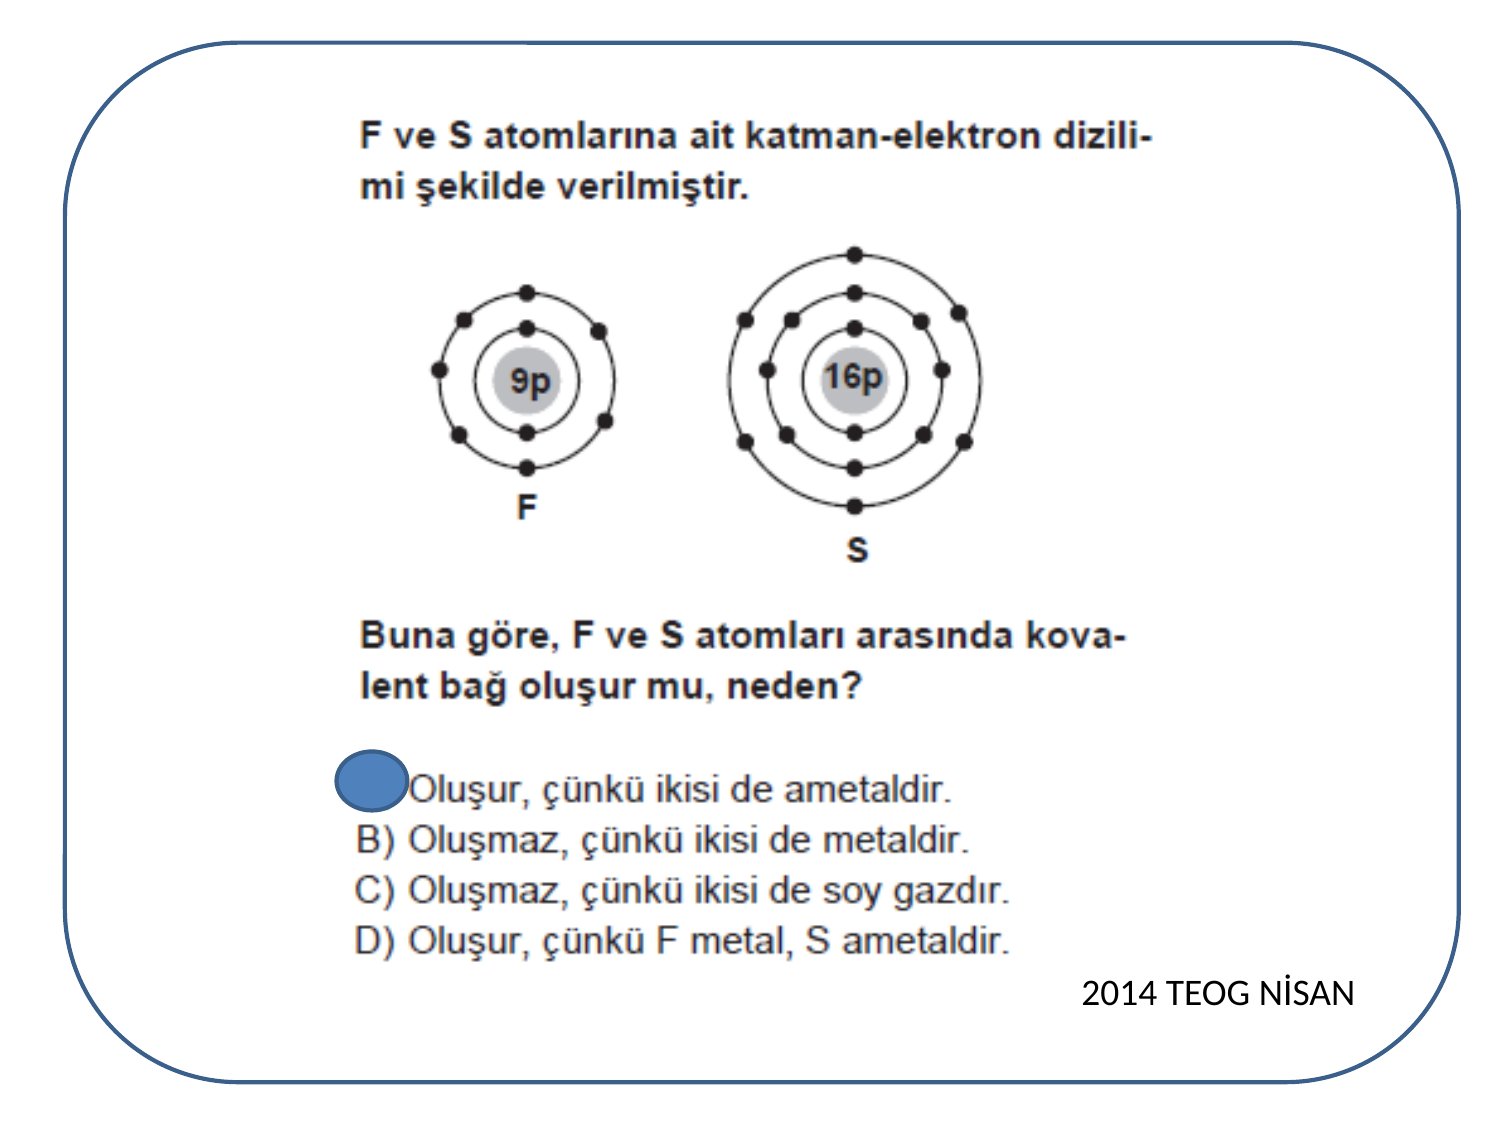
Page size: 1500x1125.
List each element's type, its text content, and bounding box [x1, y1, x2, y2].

text_box [62, 40, 1461, 1085]
text_box 2014 TEOG NİSAN [1366, 1049, 1392, 1066]
picture [339, 81, 1164, 977]
